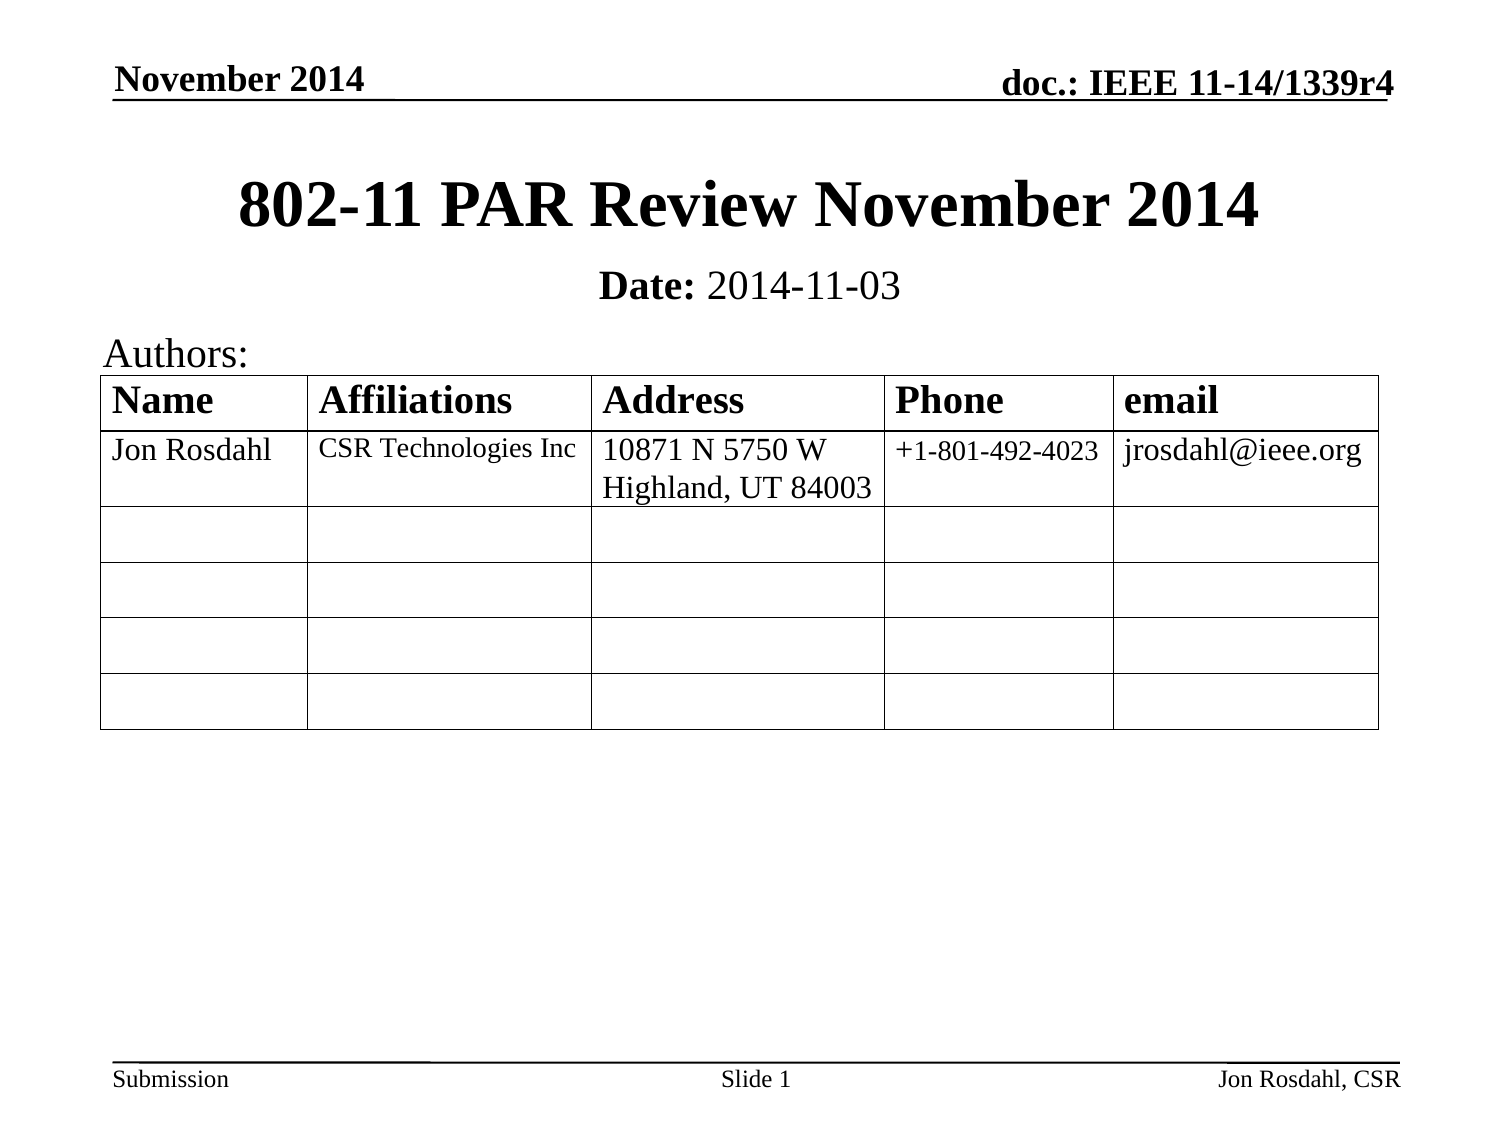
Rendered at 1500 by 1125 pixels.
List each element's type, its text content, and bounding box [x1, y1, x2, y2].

text_box Authors: [87, 318, 325, 373]
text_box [85, 374, 1407, 780]
footer Jon Rosdahl, CSR [902, 1061, 1402, 1093]
list Date: 2014-11-03 [112, 249, 1388, 316]
title 802-11 PAR Review November 2014 [112, 112, 1388, 249]
slide_number Slide 1 [712, 1061, 800, 1123]
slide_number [114, 54, 493, 100]
